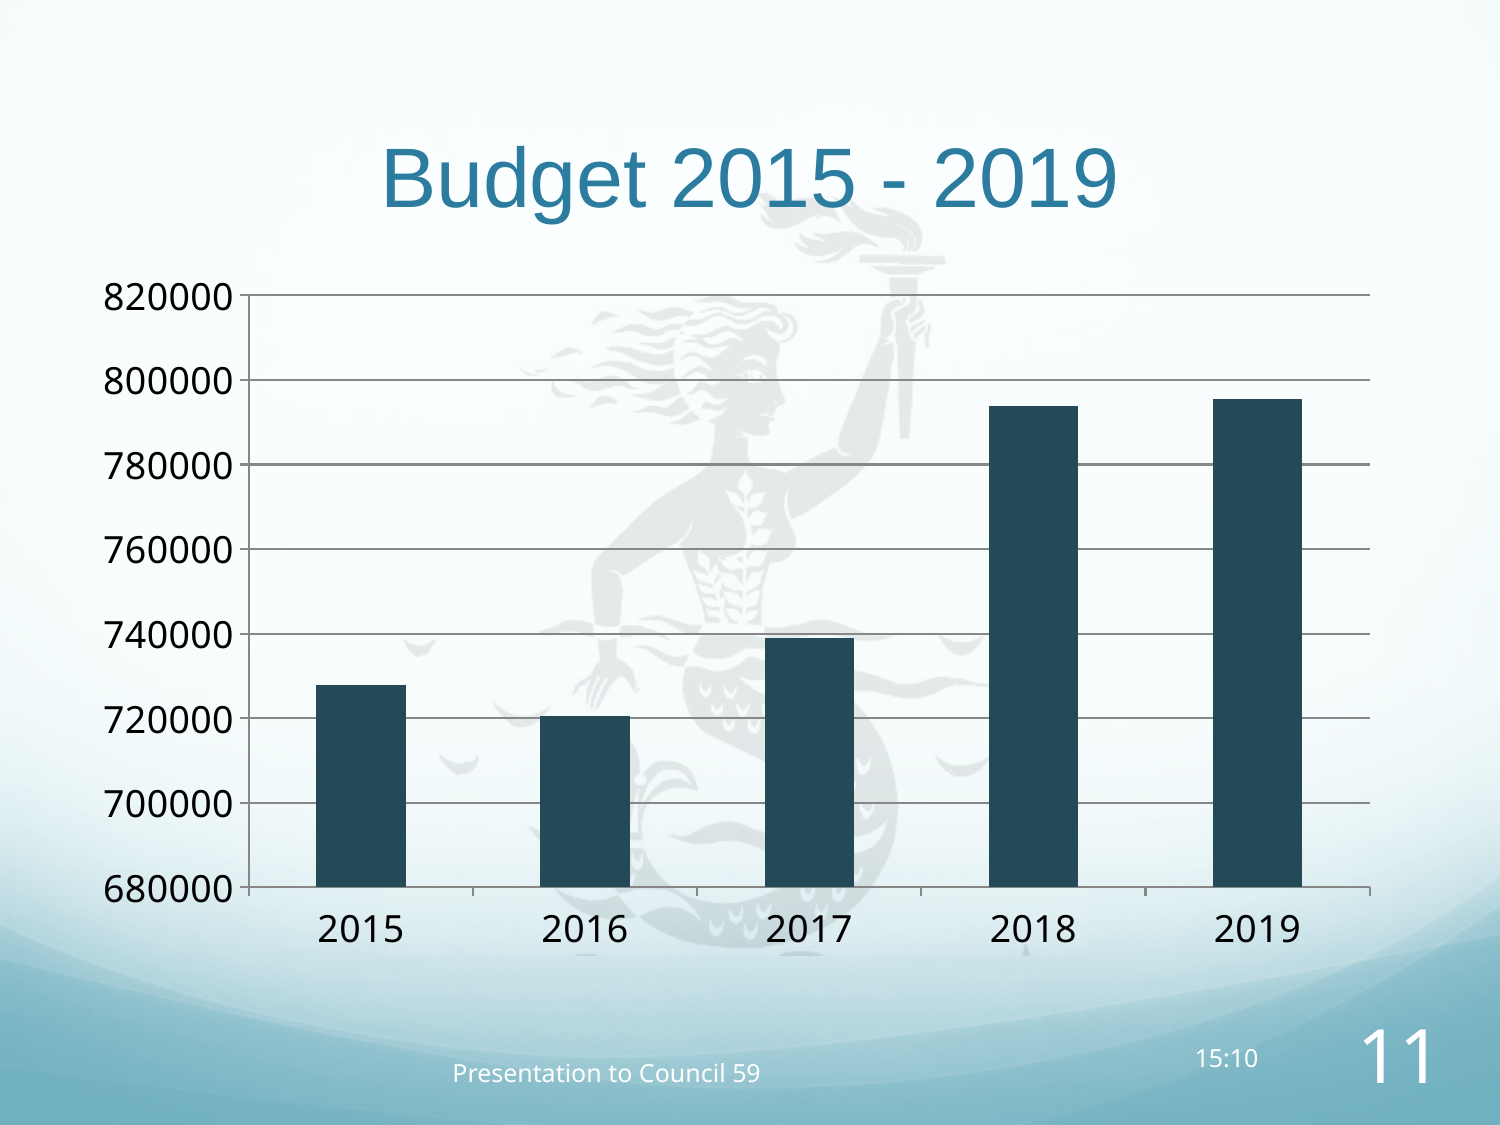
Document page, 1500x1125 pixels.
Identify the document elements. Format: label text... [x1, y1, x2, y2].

footer Presentation to Council 59 [437, 1042, 1117, 1103]
slide_number 11 [1295, 1029, 1459, 1090]
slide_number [923, 1029, 1274, 1090]
chart [76, 254, 1397, 969]
title Budget 2015 - 2019 [75, 115, 1425, 232]
